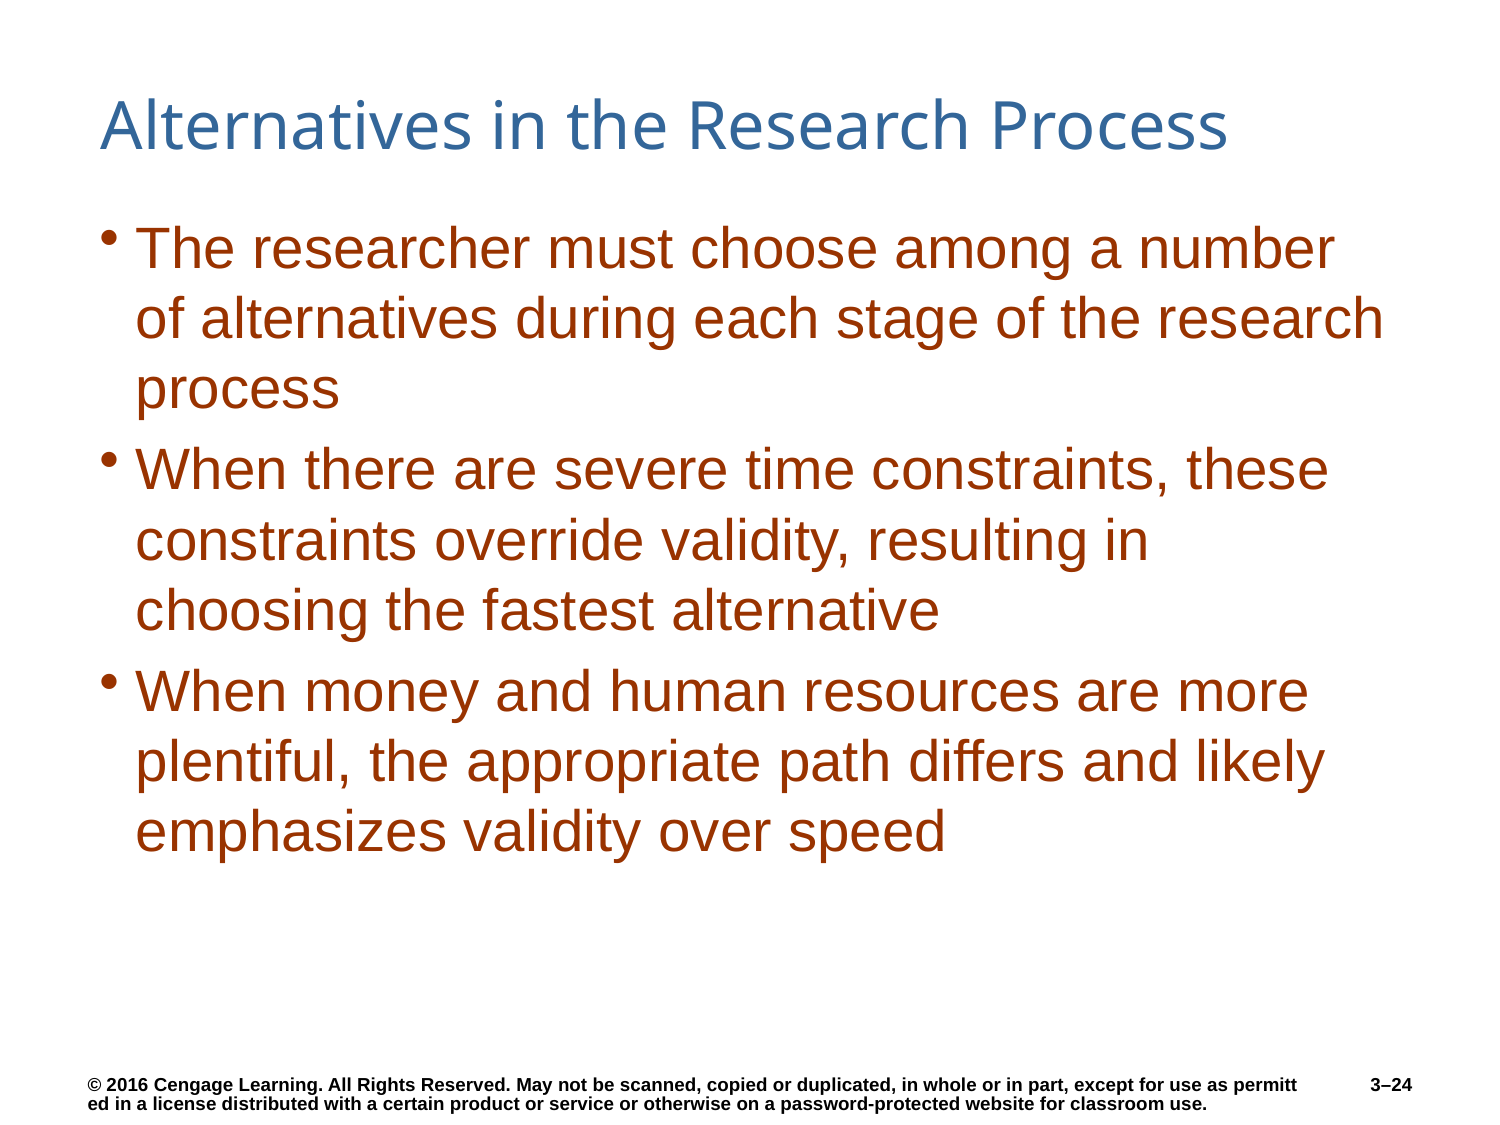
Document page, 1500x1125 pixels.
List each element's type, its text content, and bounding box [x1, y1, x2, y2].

title Alternatives in the Research Process [85, 75, 1411, 171]
slide_number 3–24 [1050, 1042, 1413, 1103]
list The researcher must choose among a number of alternatives during each stage of the research process When there are severe time constraints, these constraints override validity, resulting in choosing the fastest alternative When money and human resources are more plentiful, the appropriate path differs and likely emphasizes validity over speed [84, 202, 1414, 1013]
footer © 2016 Cengage Learning. All Rights Reserved. May not be scanned, copied or duplicated, in whole or in part, except for use as permitted in a license distributed with a certain product or service or otherwise on a password-protected website for classroom use. [87, 1057, 1050, 1103]
